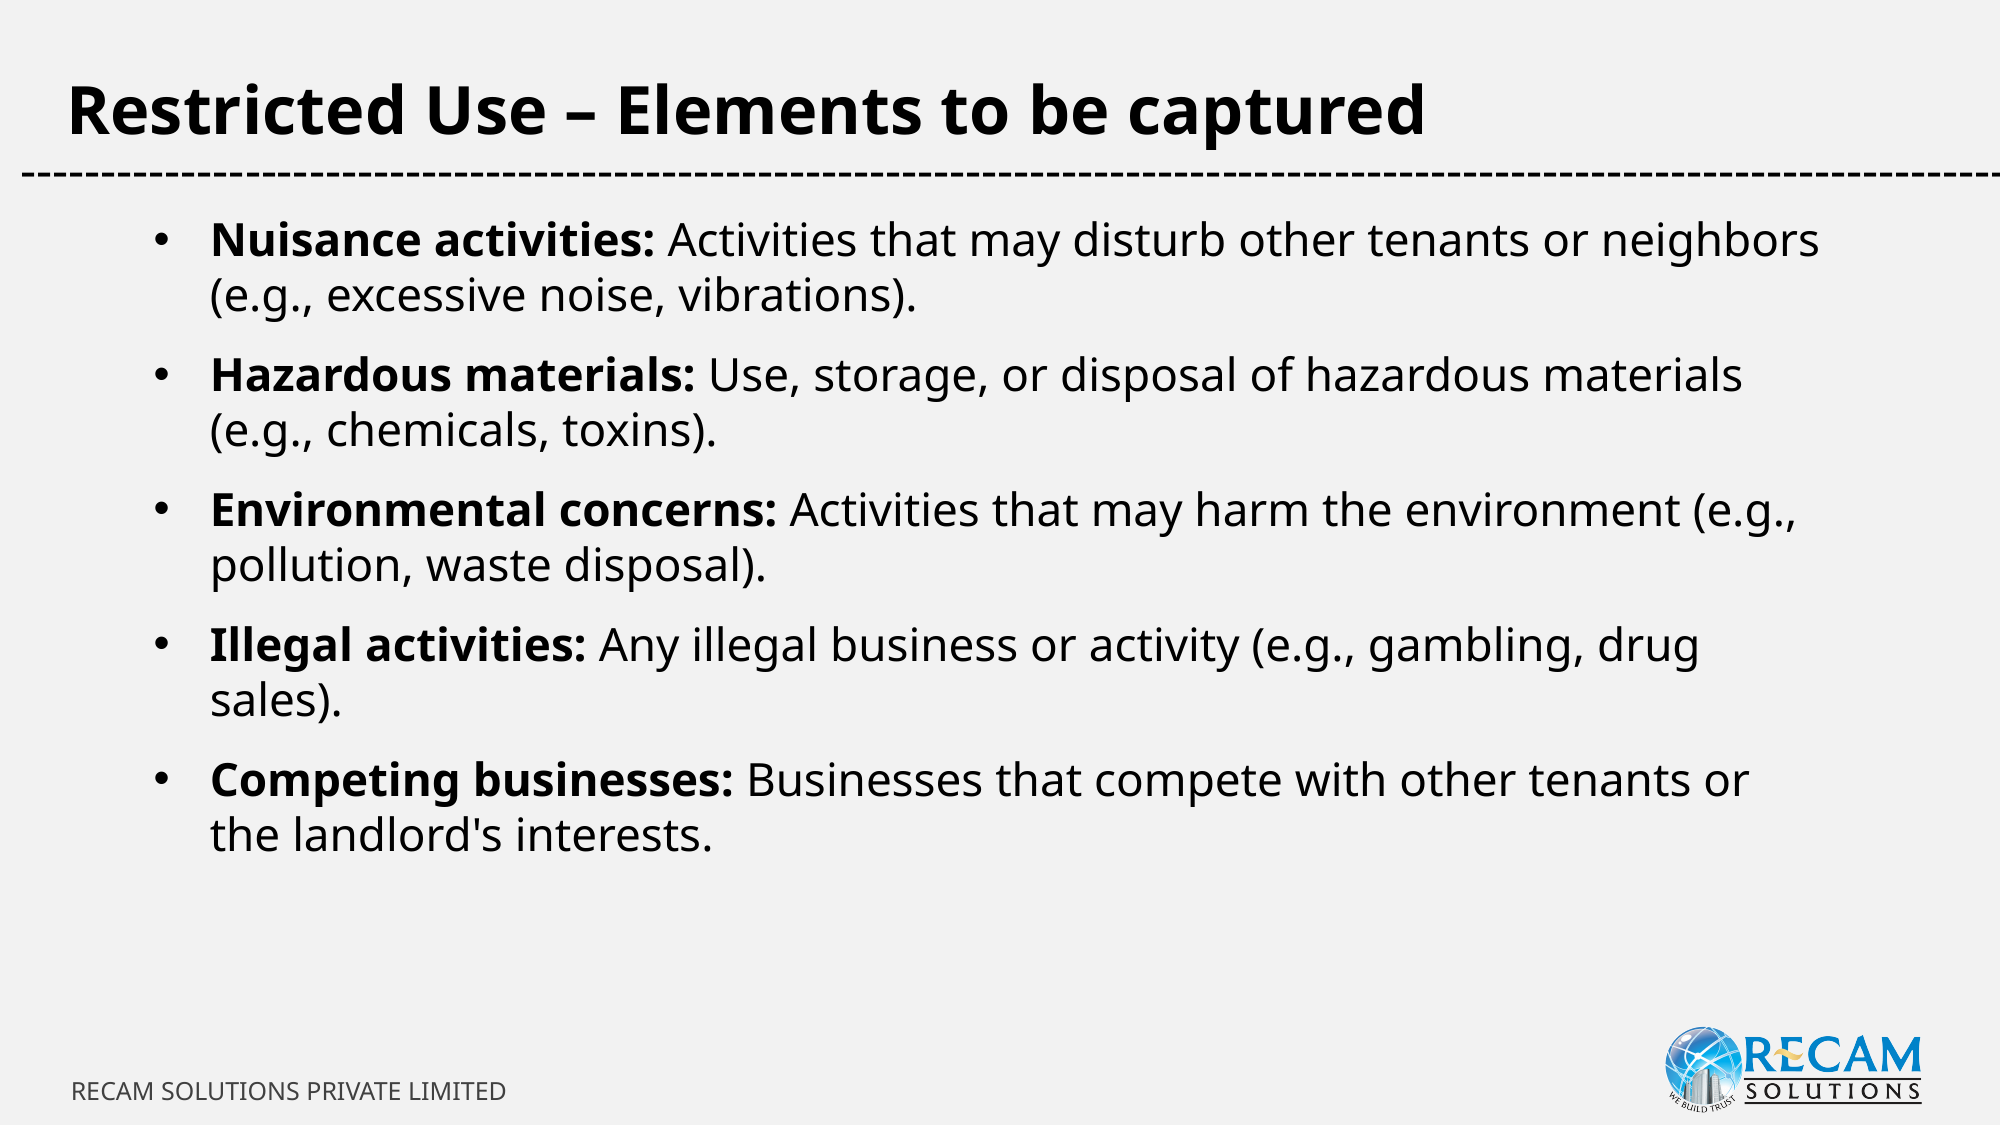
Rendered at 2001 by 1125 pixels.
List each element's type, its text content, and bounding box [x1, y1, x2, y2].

footer RECAM SOLUTIONS PRIVATE LIMITED [70, 1073, 971, 1107]
picture [1652, 1014, 1935, 1125]
text_box ----------------------------------------------------------------------------------------------------------------------------- [6, 131, 2000, 207]
text_box Restricted Use – Elements to be captured [51, 60, 1979, 131]
text_box Nuisance activities: Activities that may disturb other tenants or neighbors (e.g., excessive noise, vibrations). Hazardous materials: Use, storage, or disposal of hazardous materials (e.g., chemicals, toxins). Environmental concerns: Activities that may harm the environment (e.g., pollution, waste disposal). Illegal activities: Any illegal business or activity (e.g., gambling, drug sales). Competing businesses: Businesses that compete with other tenants or the landlord's interests. [138, 203, 1842, 868]
